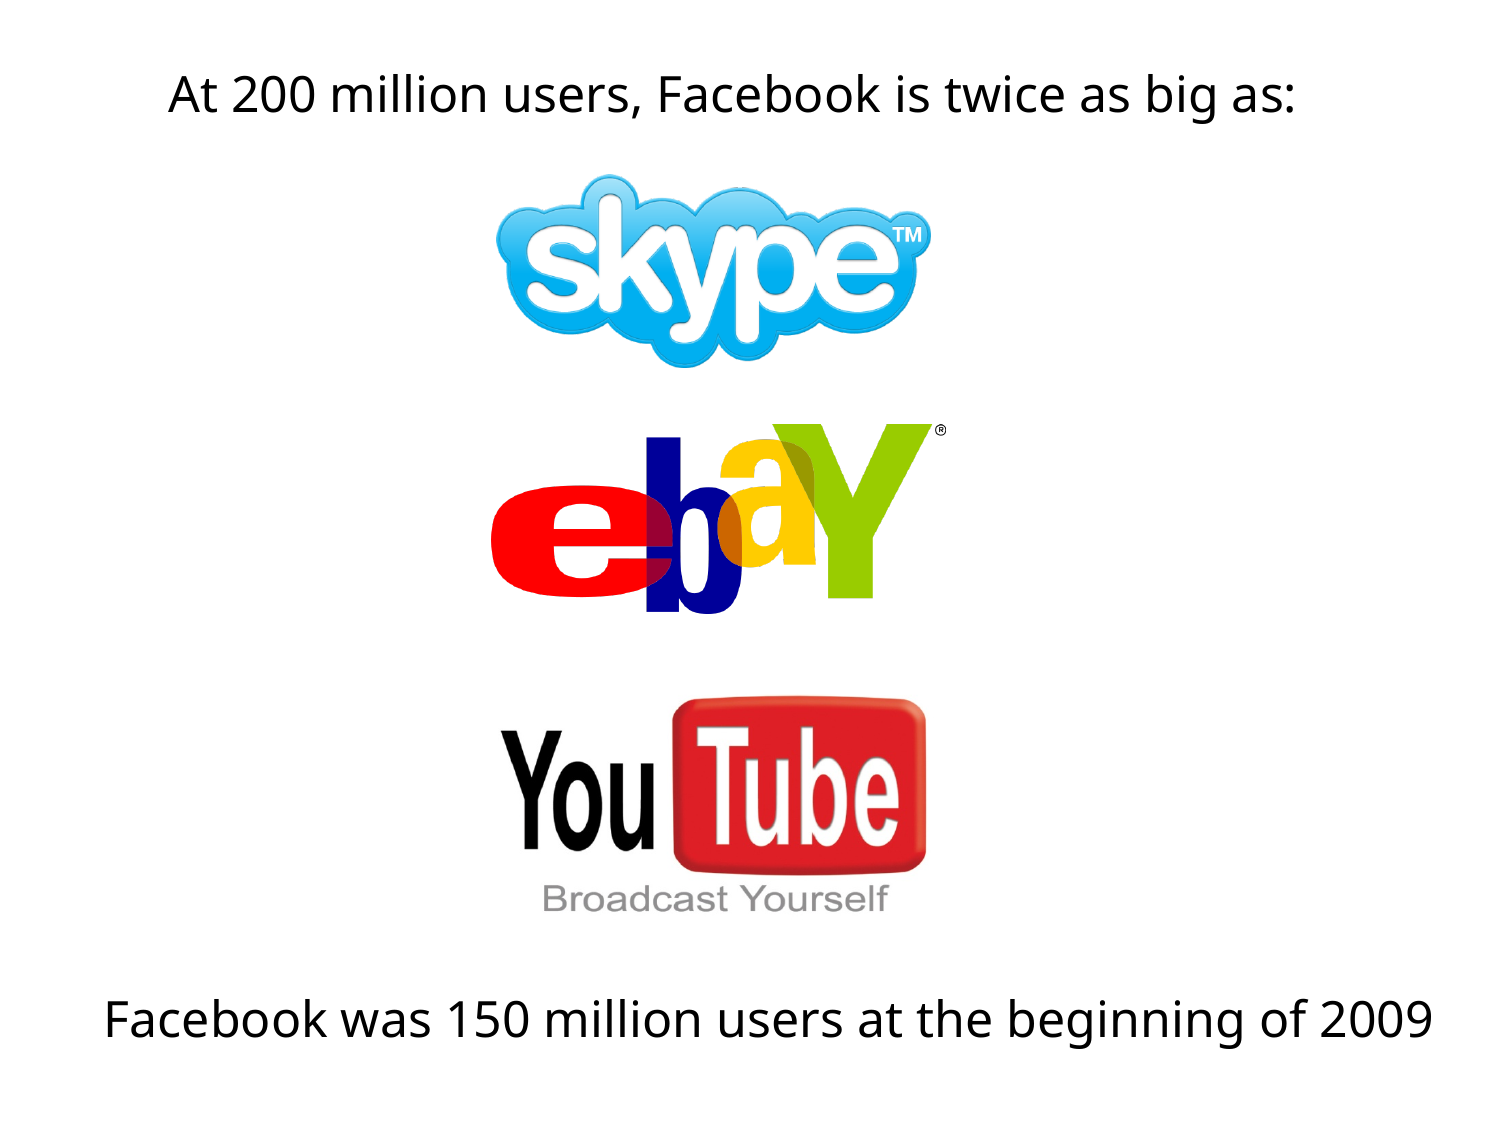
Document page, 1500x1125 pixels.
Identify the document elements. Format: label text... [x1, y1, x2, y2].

text_box At 200 million users, Facebook is twice as big as: [161, 62, 1305, 123]
text_box Facebook was 150 million users at the beginning of 2009 [97, 987, 1441, 1048]
picture [491, 424, 946, 615]
picture [495, 174, 932, 368]
picture [480, 674, 951, 937]
